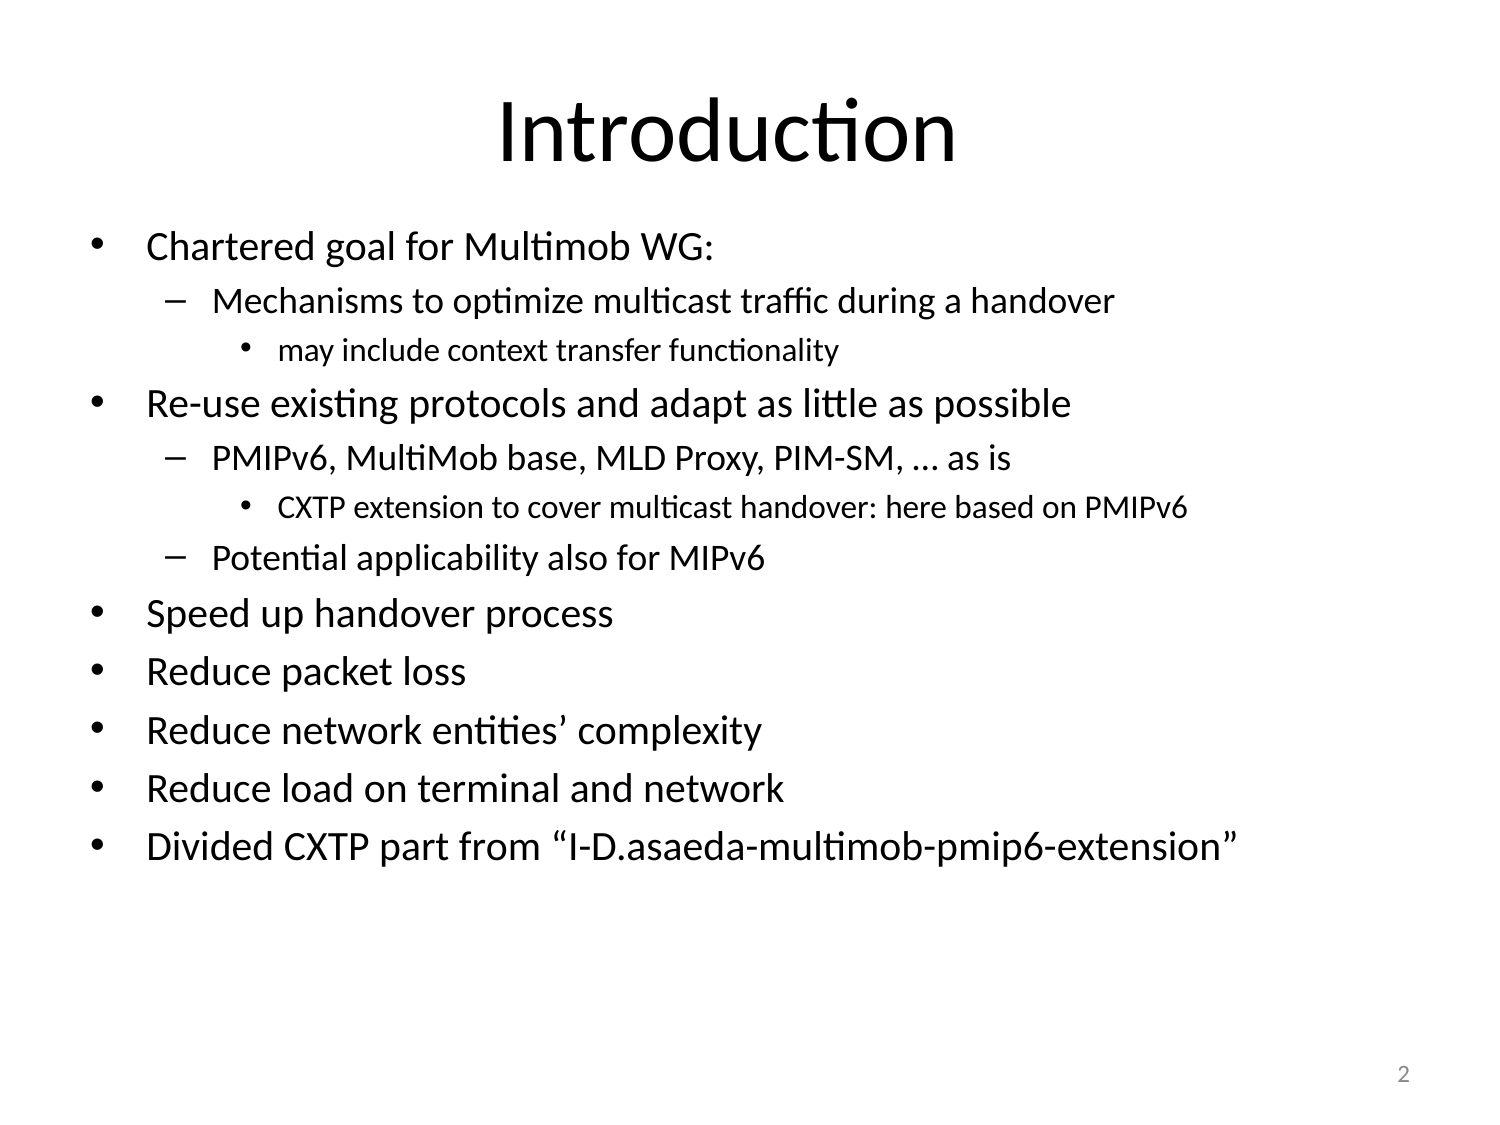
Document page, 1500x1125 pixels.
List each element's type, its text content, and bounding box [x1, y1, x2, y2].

slide_number 2 [1074, 1042, 1425, 1103]
list Chartered goal for Multimob WG: Mechanisms to optimize multicast traffic during a handover may include context transfer functionality Re-use existing protocols and adapt as little as possible PMIPv6, MultiMob base, MLD Proxy, PIM-SM, … as is CXTP extension to cover multicast handover: here based on PMIPv6 Potential applicability also for MIPv6 Speed up handover process Reduce packet loss Reduce network entities’ complexity Reduce load on terminal and network Divided CXTP part from “I-D.asaeda-multimob-pmip6-extension” [74, 210, 1426, 1006]
title Introduction [52, 30, 1404, 219]
